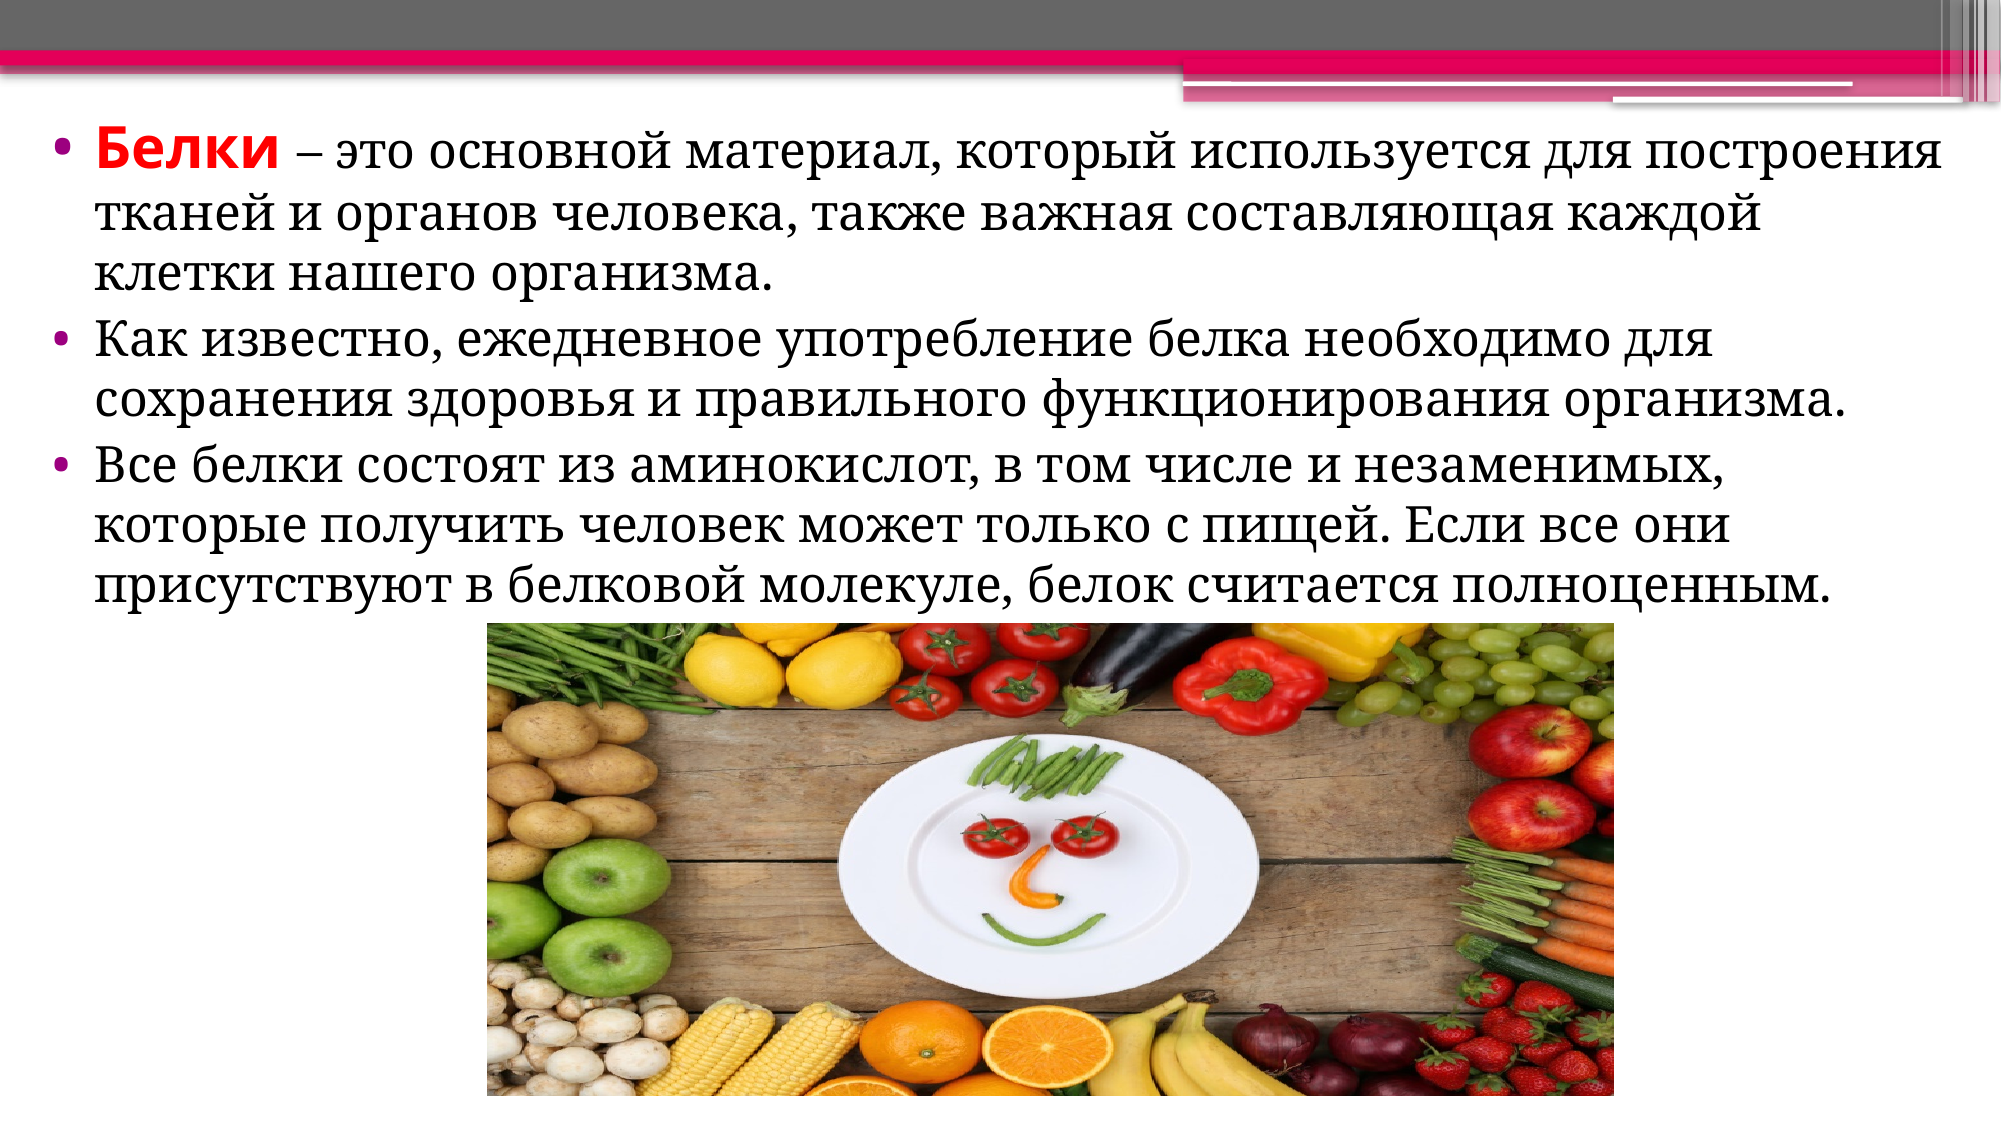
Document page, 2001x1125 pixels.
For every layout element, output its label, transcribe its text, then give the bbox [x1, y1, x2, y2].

picture [487, 623, 1614, 1096]
list Белки – это основной материал, который используется для построения тканей и органов человека, также важная составляющая каждой клетки нашего организма. Как известно, ежедневное употребление белка необходимо для сохранения здоровья и правильного функционирования организма. Все белки состоят из аминокислот, в том числе и незаменимых, которые получить человек может только с пищей. Если все они присутствуют в белковой молекуле, белок считается полноценным. [19, 102, 1961, 624]
